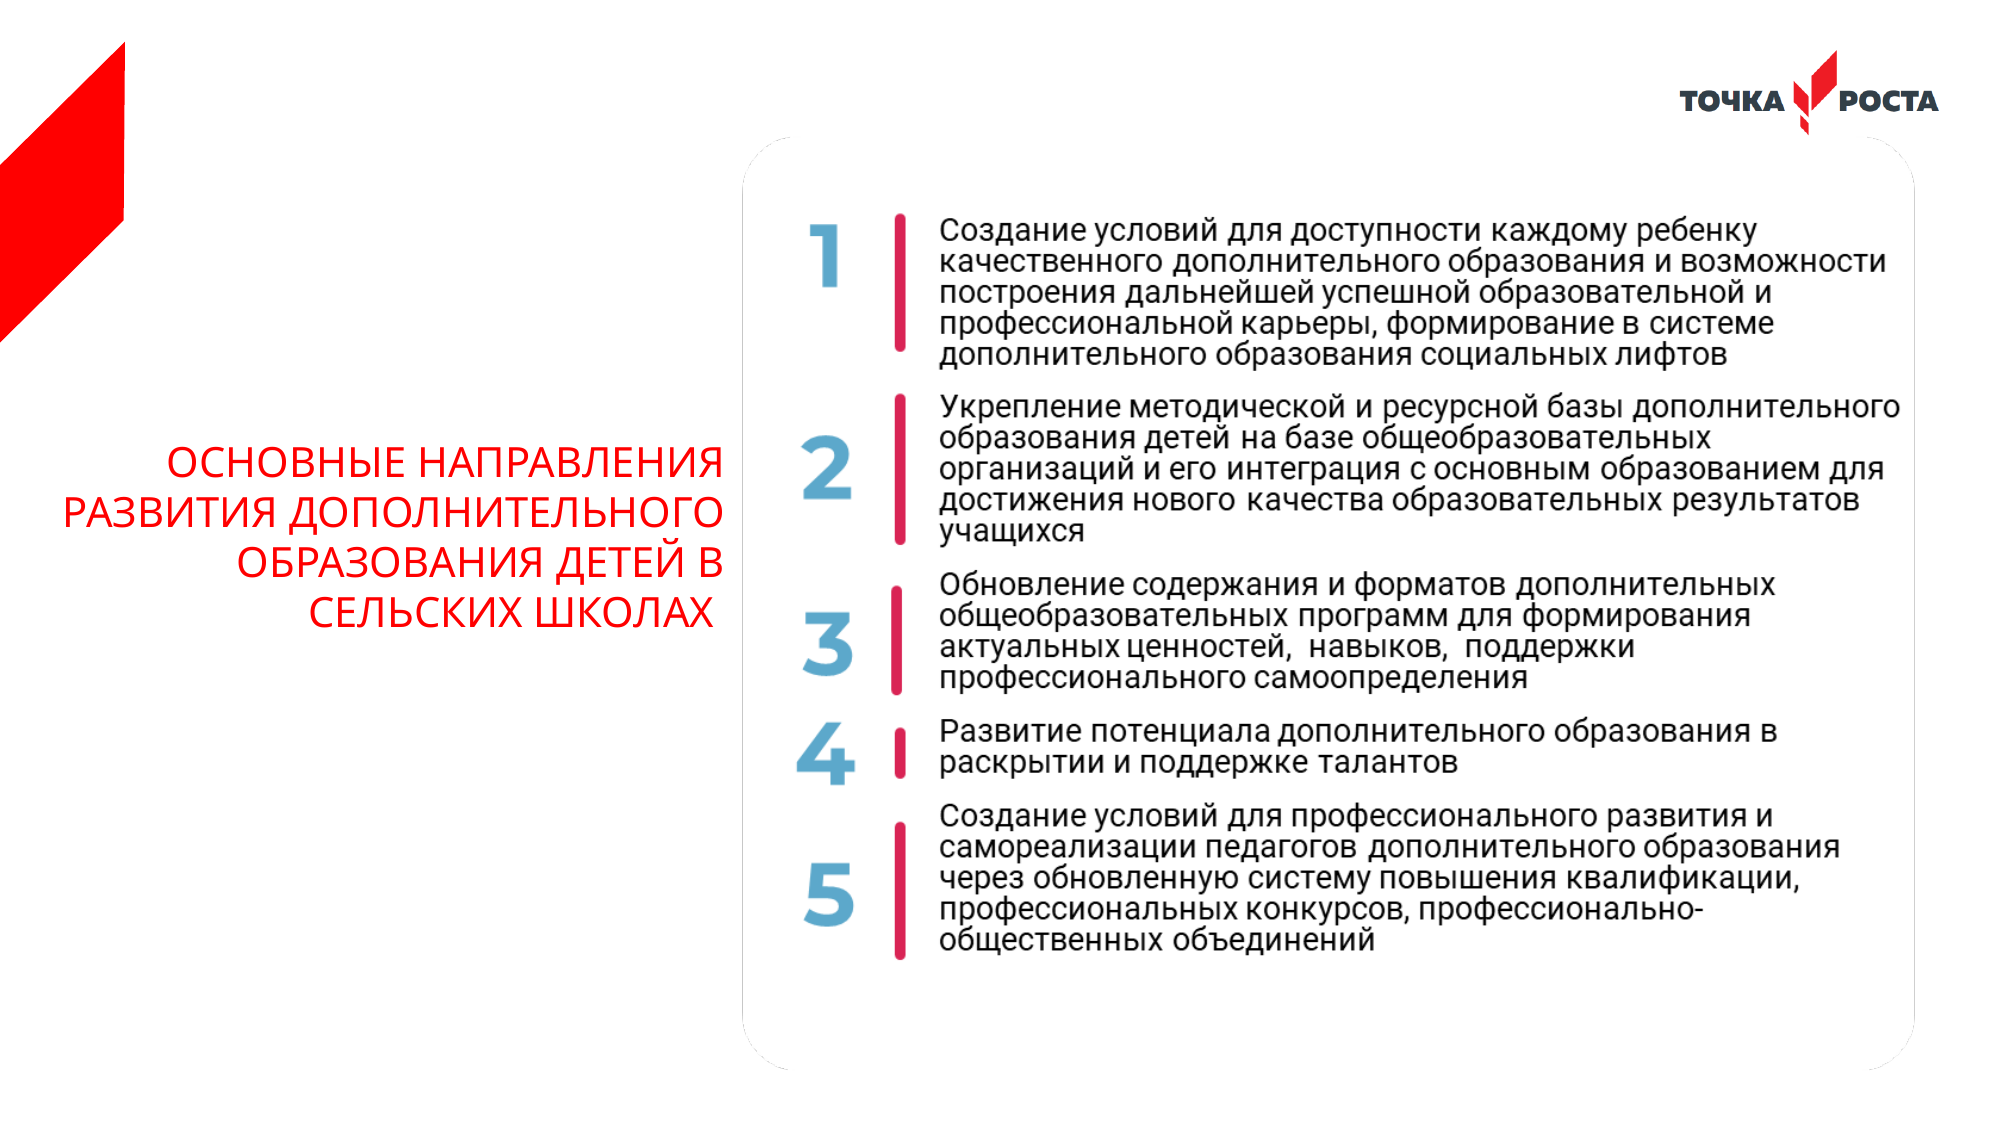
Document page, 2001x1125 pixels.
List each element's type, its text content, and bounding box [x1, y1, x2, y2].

picture [739, 42, 1947, 1071]
text_box ОСНОВНЫЕ НАПРАВЛЕНИЯ РАЗВИТИЯ ДОПОЛНИТЕЛЬНОГО ОБРАЗОВАНИЯ ДЕТЕЙ В СЕЛЬСКИХ ШКОЛАХ [15, 420, 739, 719]
